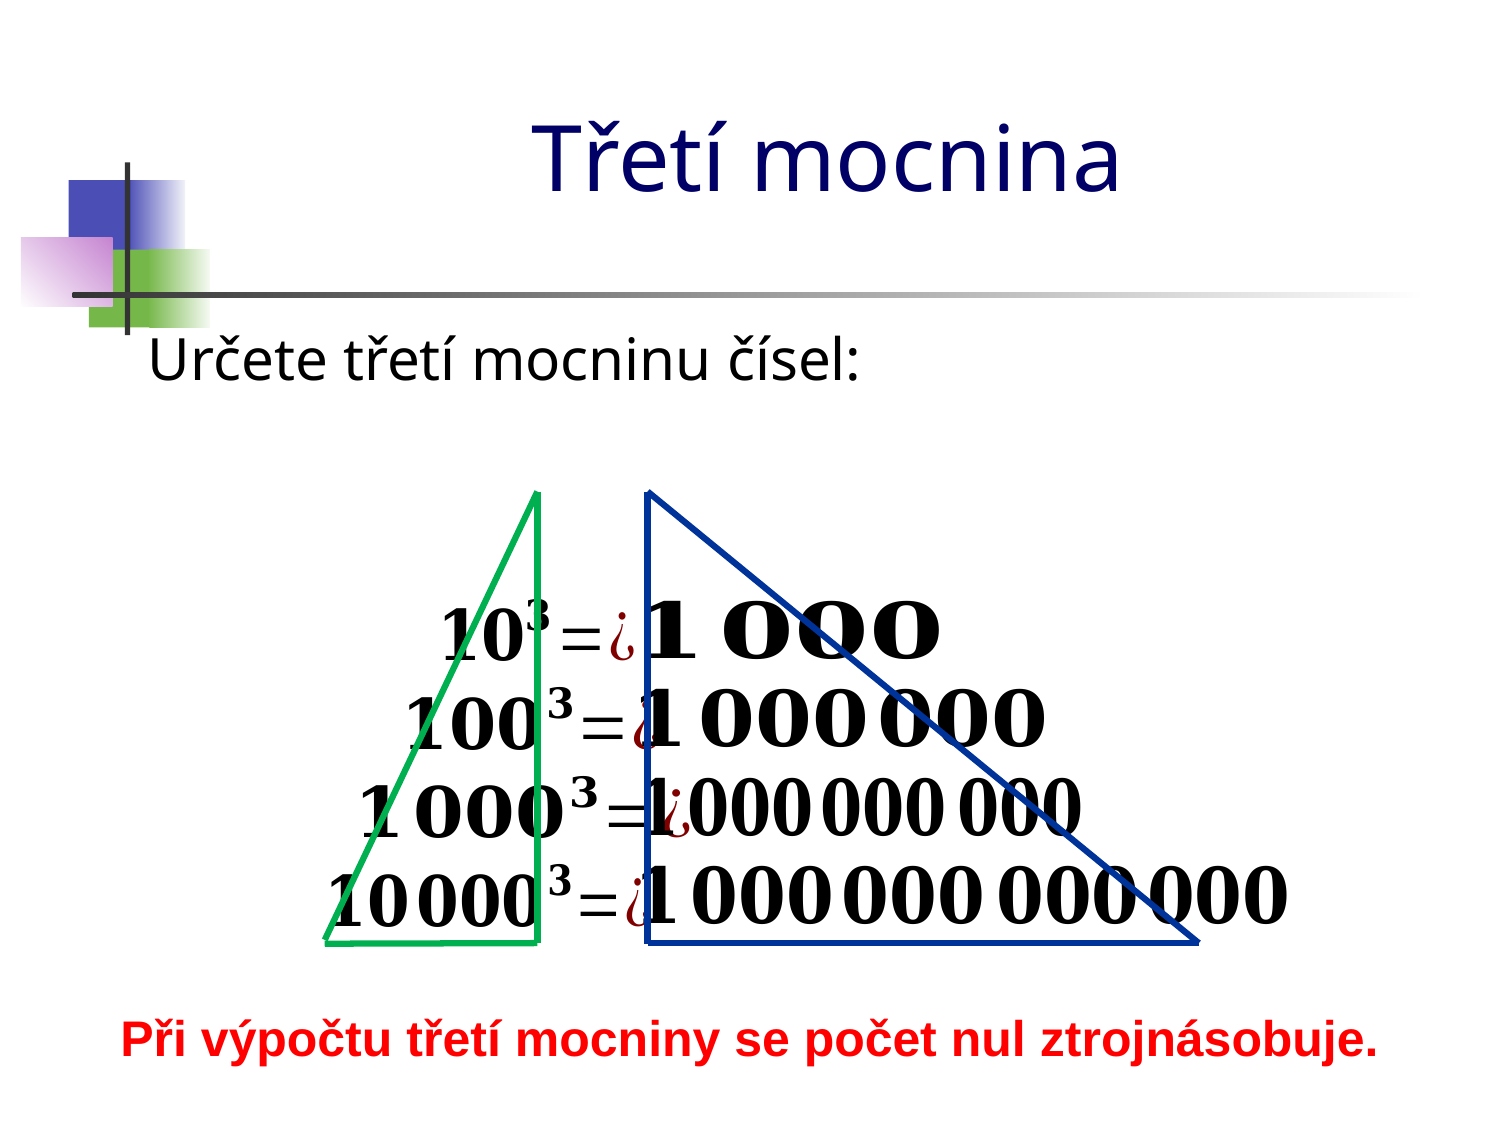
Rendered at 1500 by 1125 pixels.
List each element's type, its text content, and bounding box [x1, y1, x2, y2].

text_box Určete třetí mocninu čísel: [118, 314, 1028, 398]
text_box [324, 491, 538, 941]
text_box Při výpočtu třetí mocniny se počet nul ztrojnásobuje. [0, 999, 1500, 1075]
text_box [647, 491, 1200, 944]
title Třetí mocnina [188, 34, 1468, 276]
